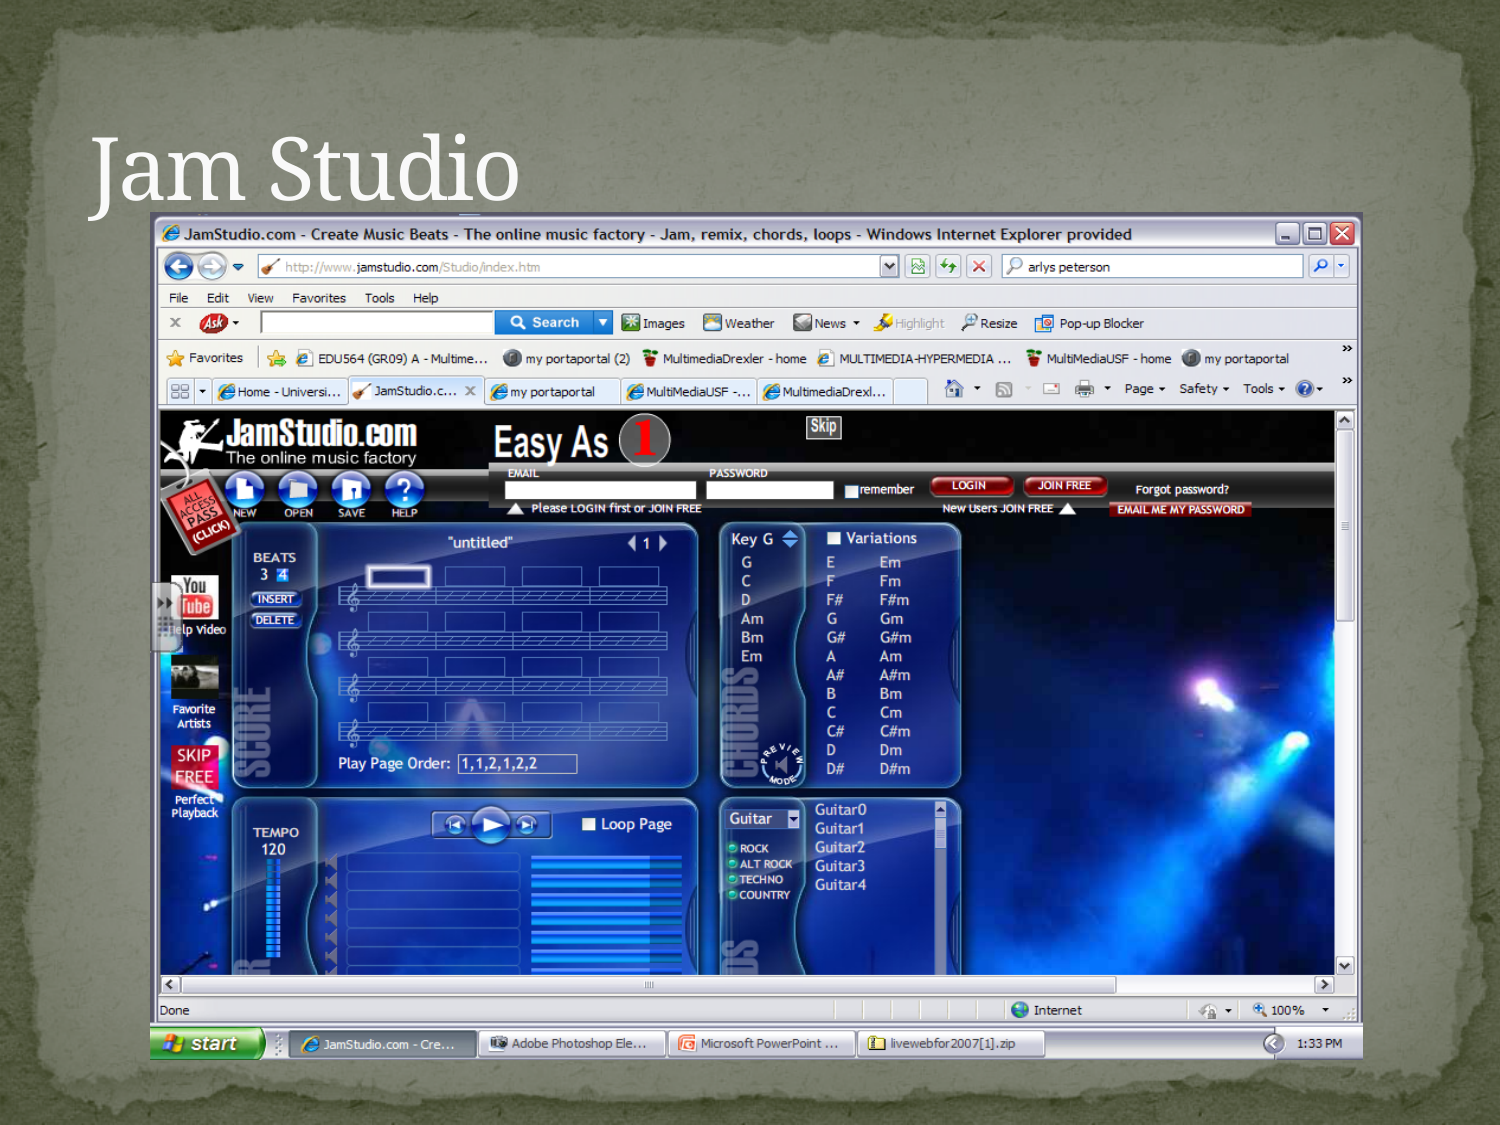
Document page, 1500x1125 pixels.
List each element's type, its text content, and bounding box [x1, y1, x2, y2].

picture [150, 214, 1363, 1060]
title Jam Studio [74, 24, 1425, 225]
